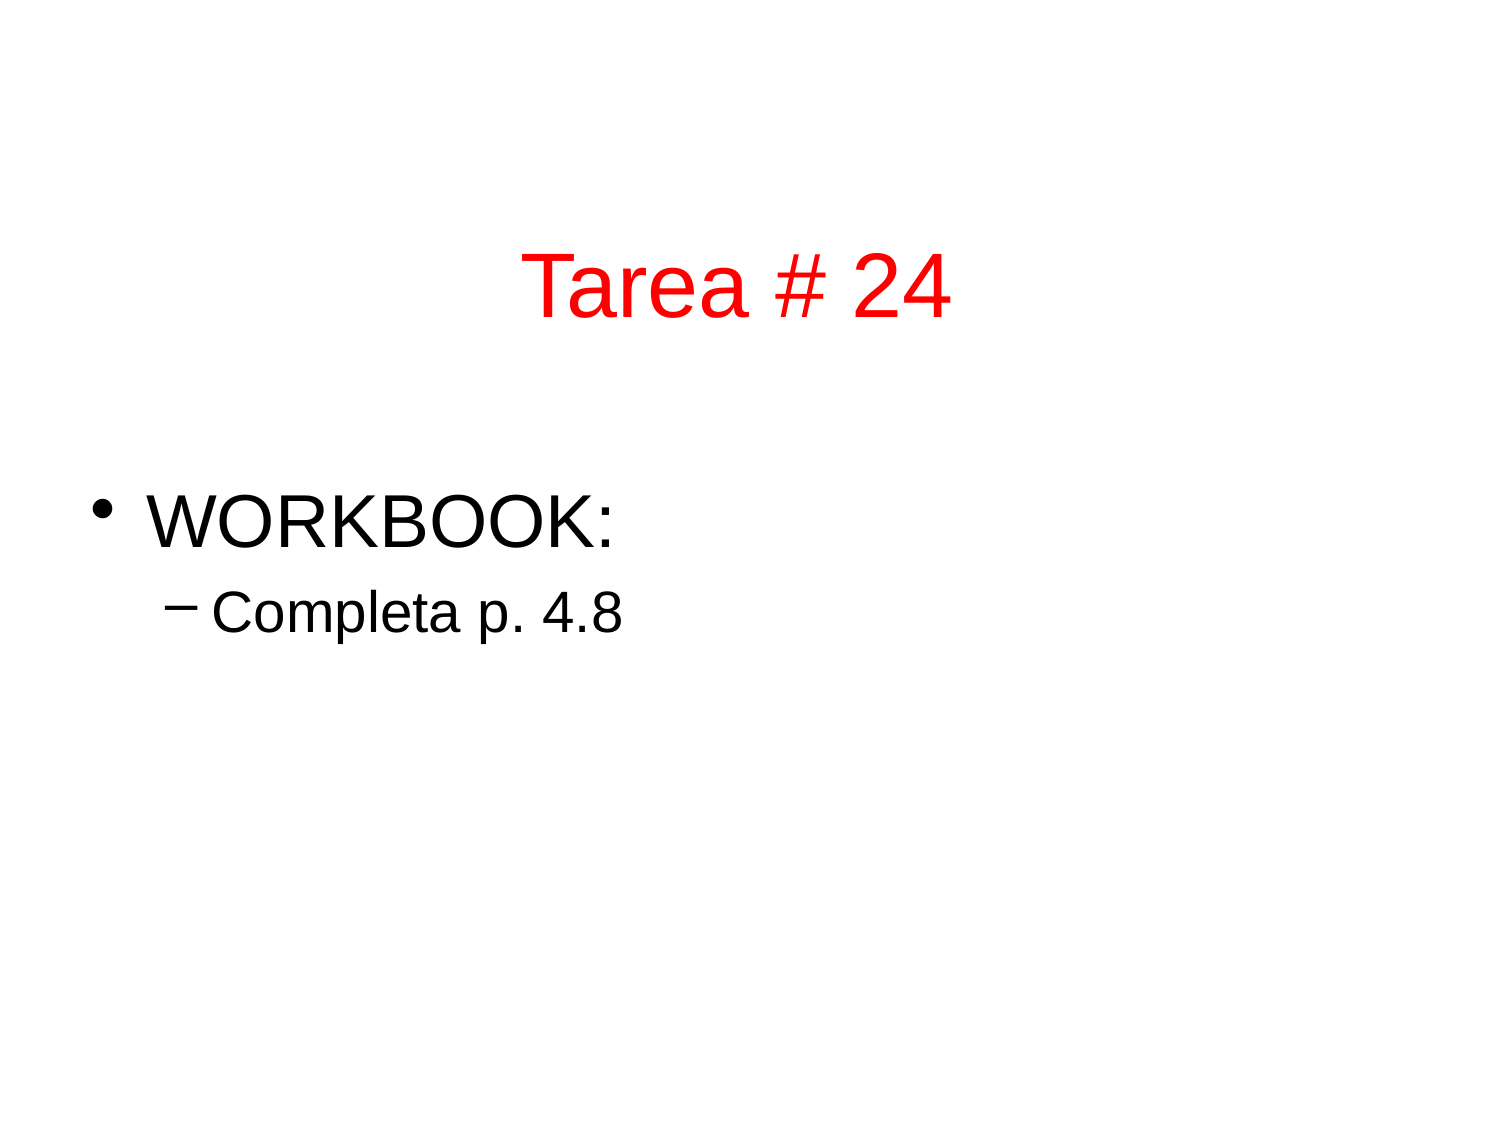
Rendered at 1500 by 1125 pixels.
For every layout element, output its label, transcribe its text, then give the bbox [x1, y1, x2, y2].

list WORKBOOK: Completa p. 4.8 [75, 149, 1425, 1075]
text_box Tarea # 24 [62, 187, 1413, 375]
